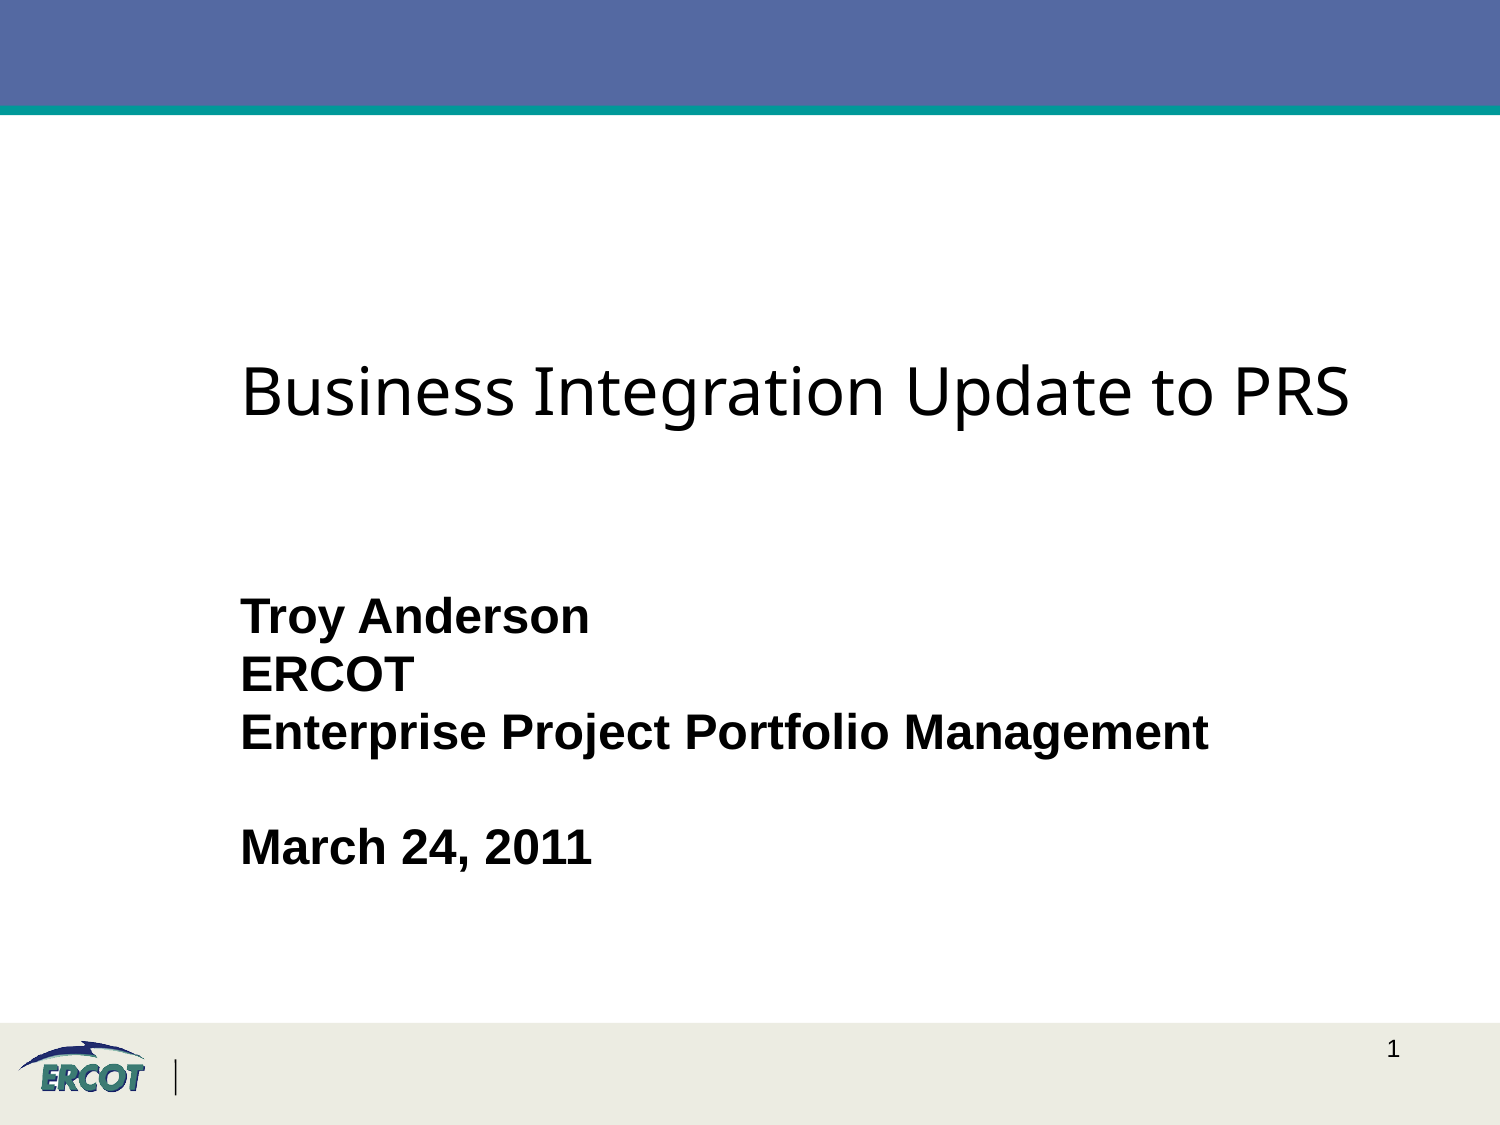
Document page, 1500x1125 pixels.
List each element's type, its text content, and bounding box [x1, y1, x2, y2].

text_box Business Integration Update to PRS [224, 287, 1371, 491]
text_box Troy Anderson ERCOT Enterprise Project Portfolio Management March 24, 2011 [225, 587, 1375, 900]
picture [10, 1031, 151, 1111]
